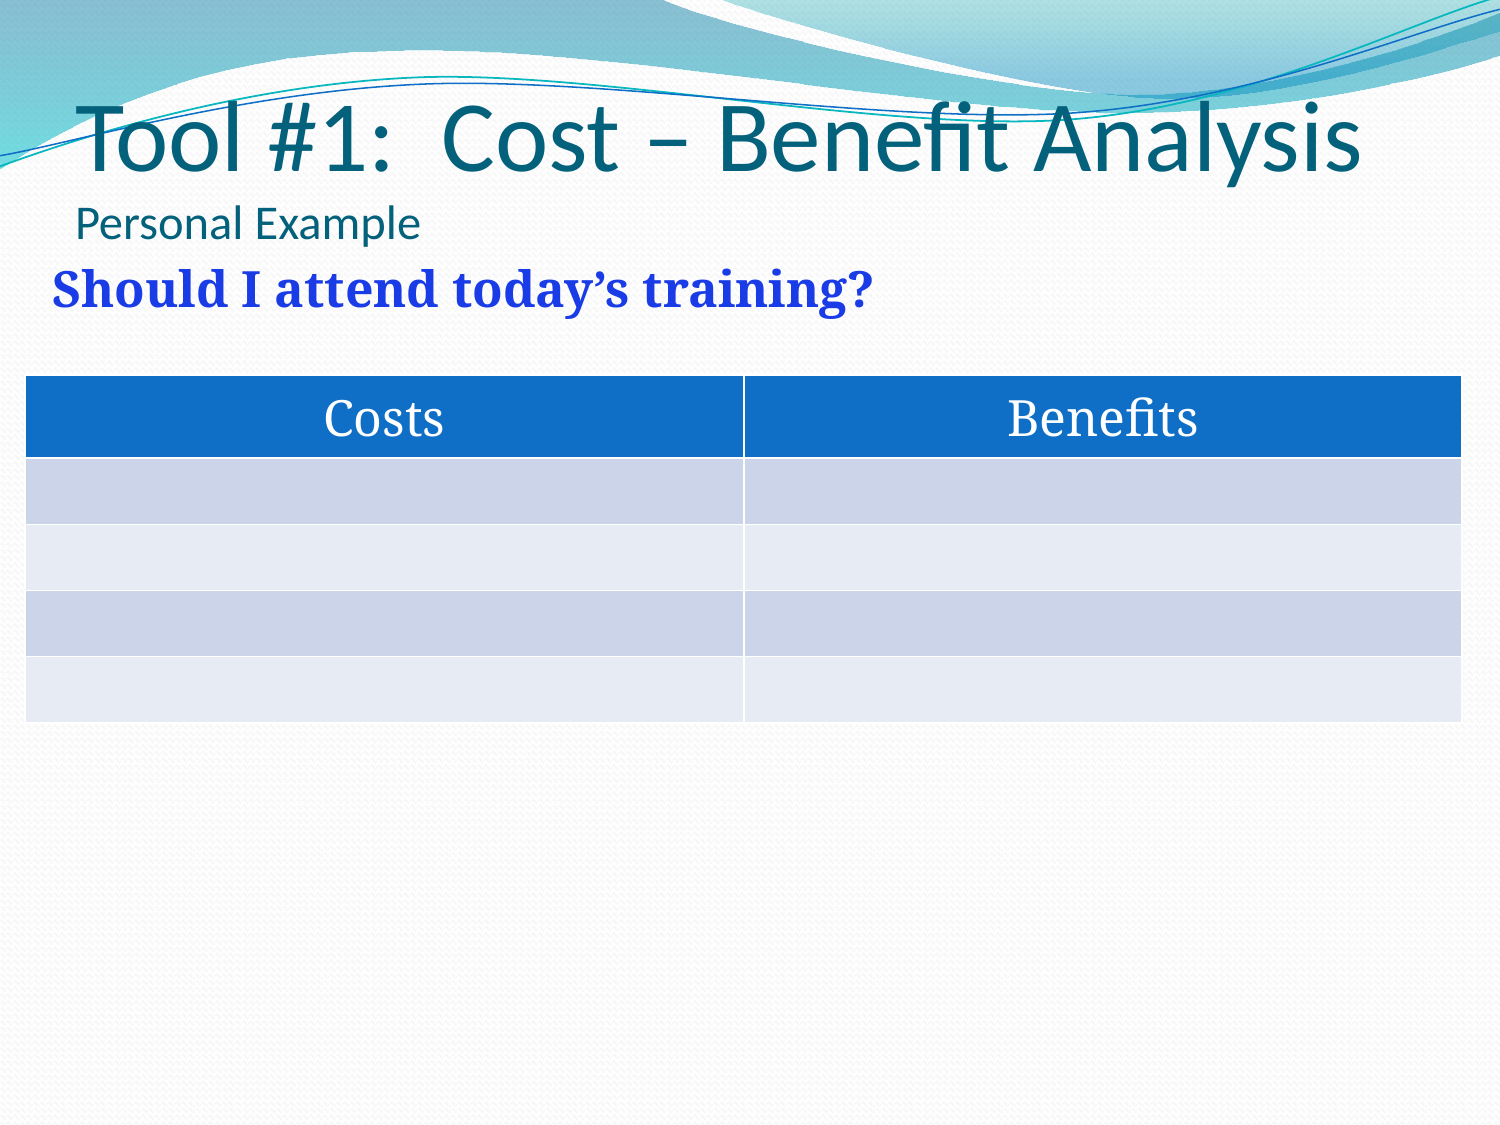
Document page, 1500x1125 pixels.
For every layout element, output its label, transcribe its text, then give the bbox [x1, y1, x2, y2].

table_cell [745, 591, 1461, 656]
table_cell [745, 459, 1461, 524]
table_cell [26, 525, 743, 590]
table_header Benefits [745, 376, 1461, 457]
table_cell [26, 591, 743, 656]
table_cell [26, 459, 743, 524]
table_cell [26, 657, 743, 722]
title Tool #1: Cost – Benefit Analysis Personal Example [75, 62, 1425, 249]
table_header Costs [26, 376, 743, 457]
text_box Should I attend today’s training? [37, 249, 1463, 325]
table_cell [745, 525, 1461, 590]
table_cell [745, 657, 1461, 722]
